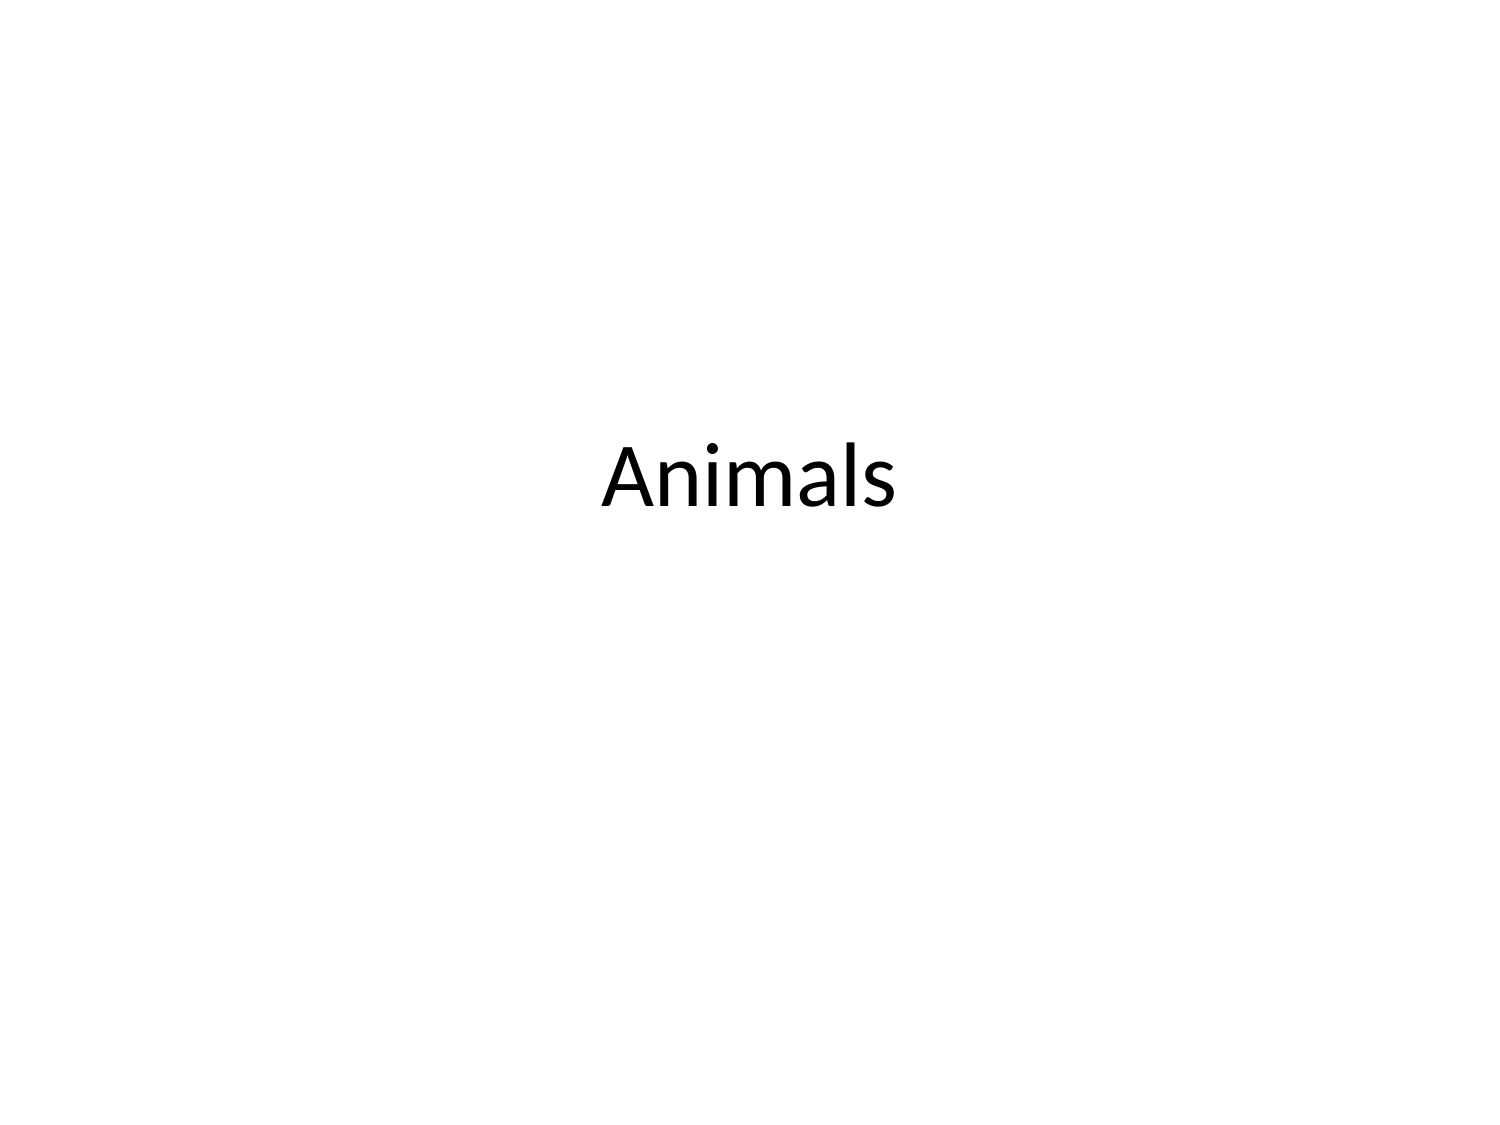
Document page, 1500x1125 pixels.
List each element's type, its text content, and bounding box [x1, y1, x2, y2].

title Animals [112, 349, 1388, 591]
